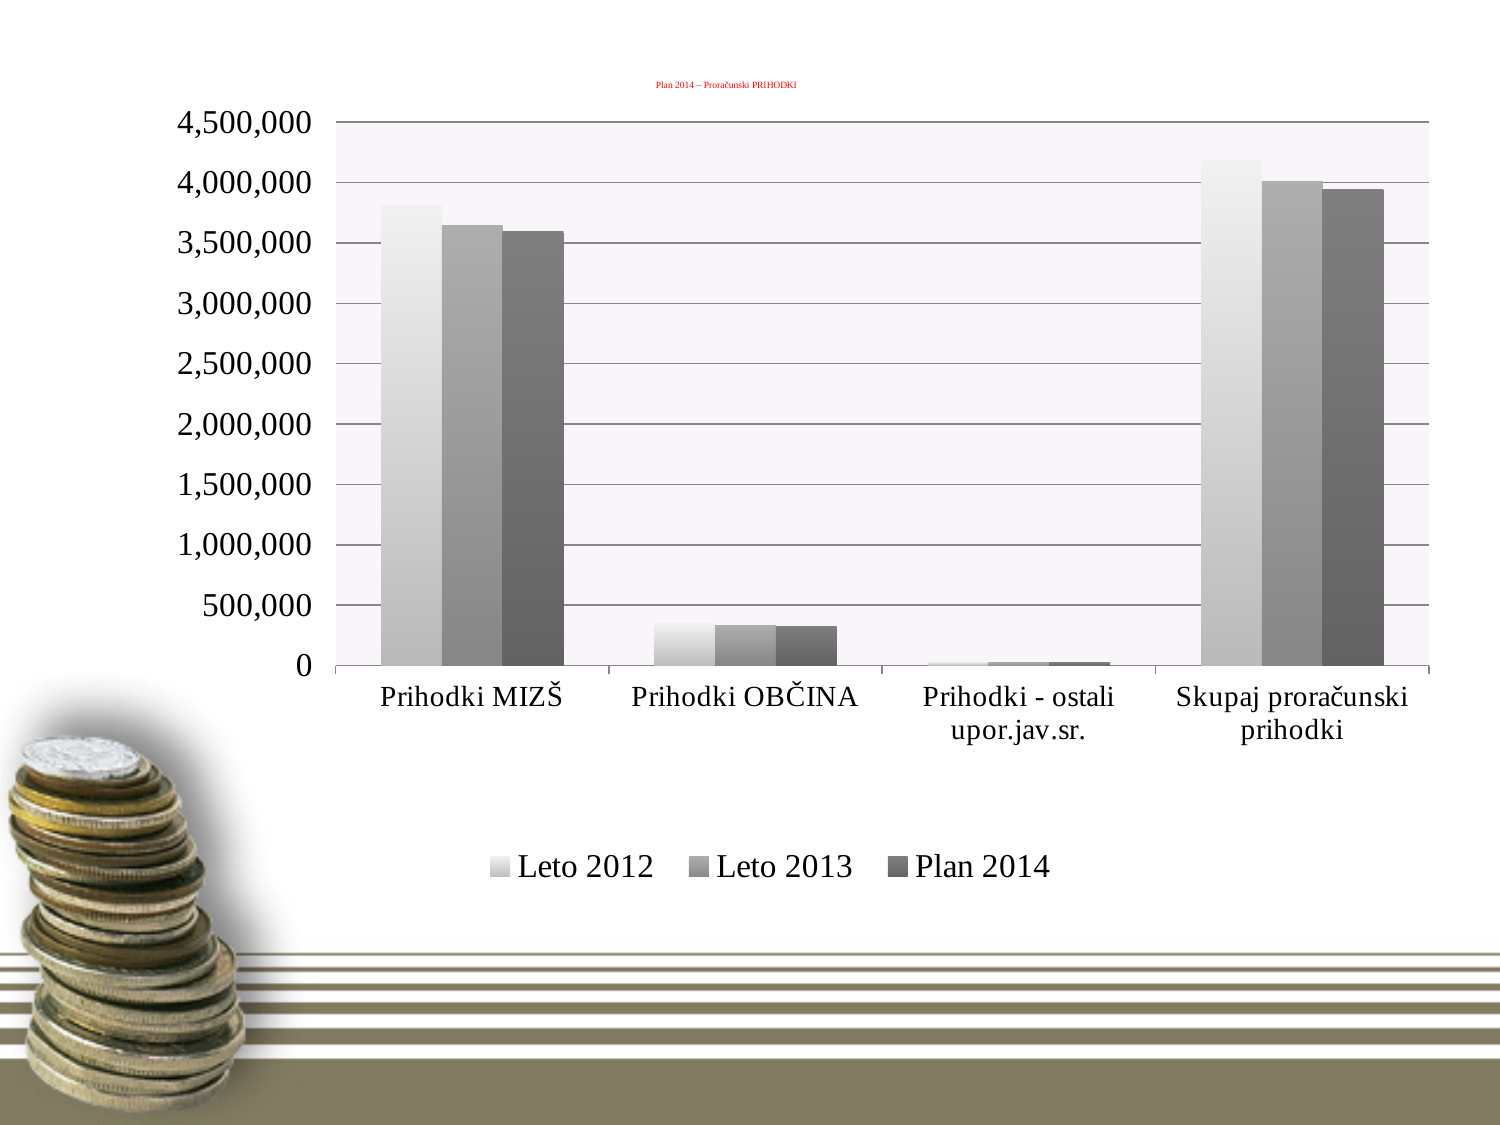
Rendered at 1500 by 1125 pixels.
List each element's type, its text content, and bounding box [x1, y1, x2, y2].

chart [34, 93, 1430, 1044]
title Plan 2014 – Proračunski PRIHODKI [175, 58, 1278, 92]
picture [0, 0, 1500, 1125]
